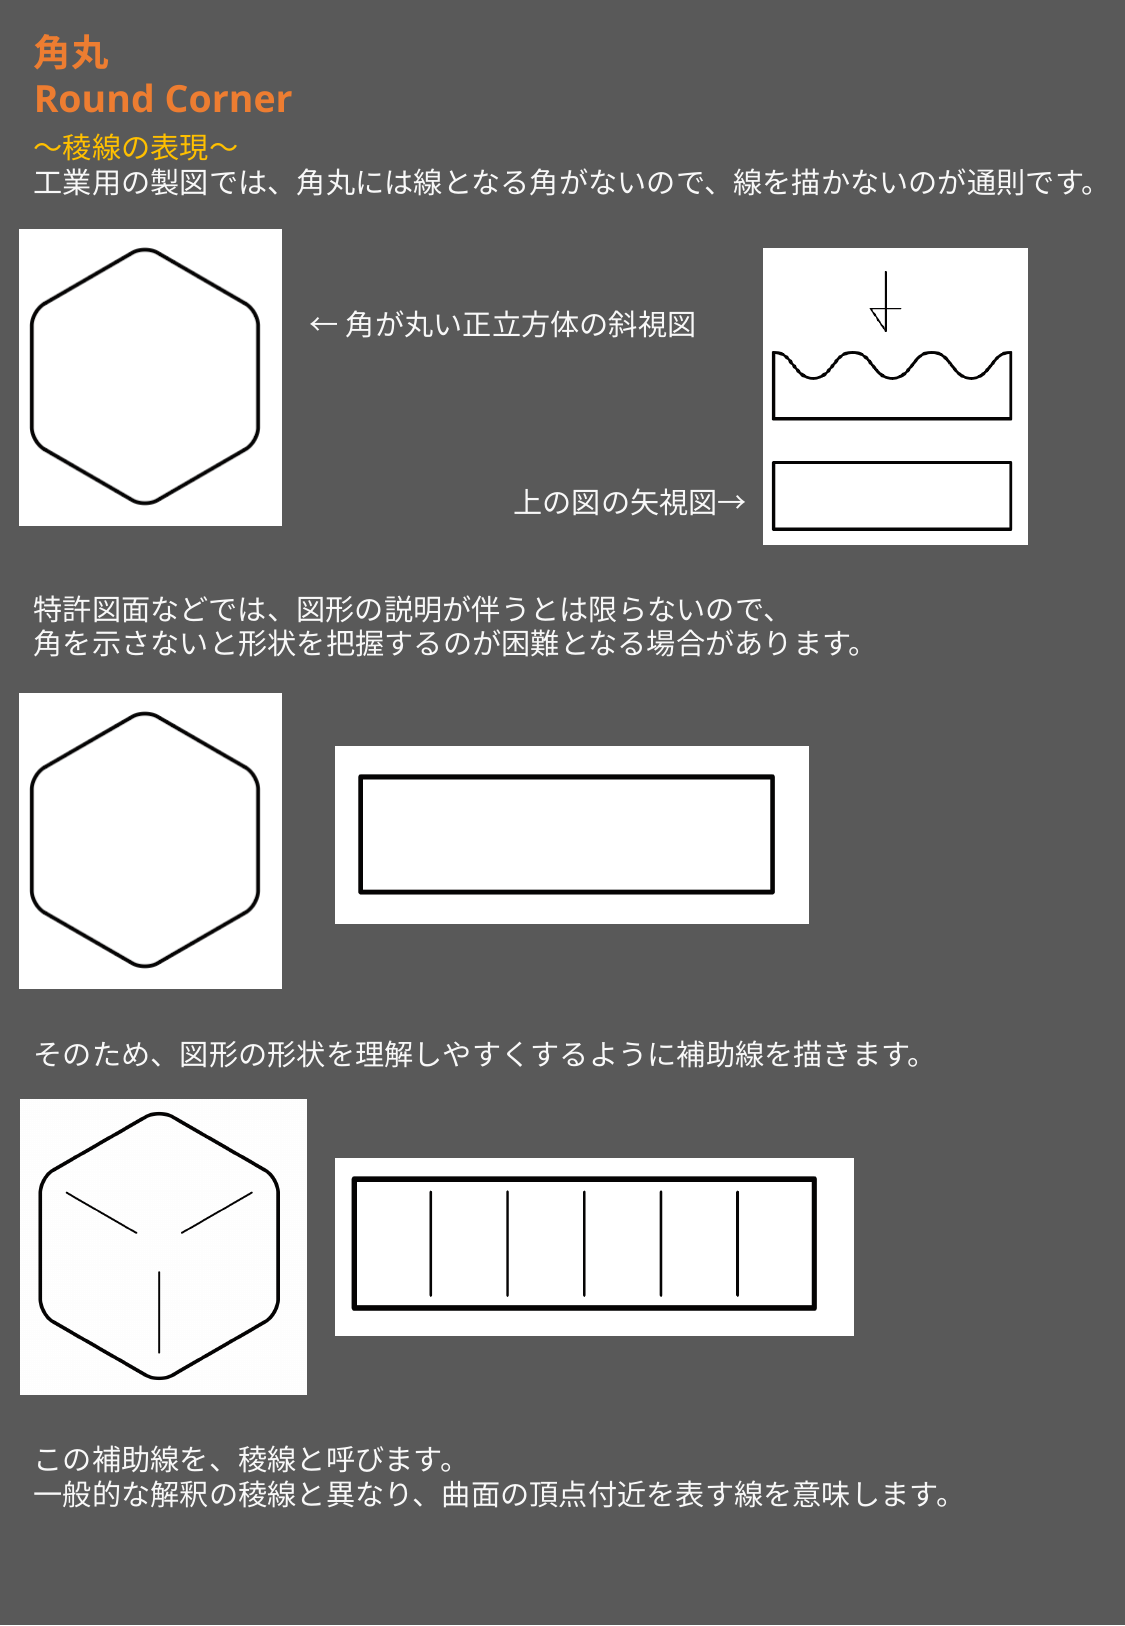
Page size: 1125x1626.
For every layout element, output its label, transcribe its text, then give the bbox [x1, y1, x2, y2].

picture [335, 745, 809, 924]
text_box 特許図面などでは、図形の説明が伴うとは限らないので、 角を示さないと形状を把握するのが困難となる場合があります。 [19, 583, 1125, 669]
picture [335, 1158, 855, 1337]
text_box 上の図の矢視図→ [497, 476, 762, 527]
text_box そのため、図形の形状を理解しやすくするように補助線を描きます。 [19, 1029, 1125, 1079]
picture [18, 229, 282, 526]
text_box ←角が丸い正立方体の斜視図 [294, 299, 724, 350]
text_box ～稜線の表現～ 工業用の製図では、角丸には線となる角がないので、線を描かないのが通則です。 [19, 122, 1125, 207]
picture [18, 693, 282, 990]
text_box この補助線を、稜線と呼びます。 一般的な解釈の稜線と異なり、曲面の頂点付近を表す線を意味します。 [19, 1433, 1125, 1519]
picture [762, 248, 1029, 545]
picture [20, 1099, 307, 1396]
text_box 角丸 Round Corner [19, 21, 1125, 122]
